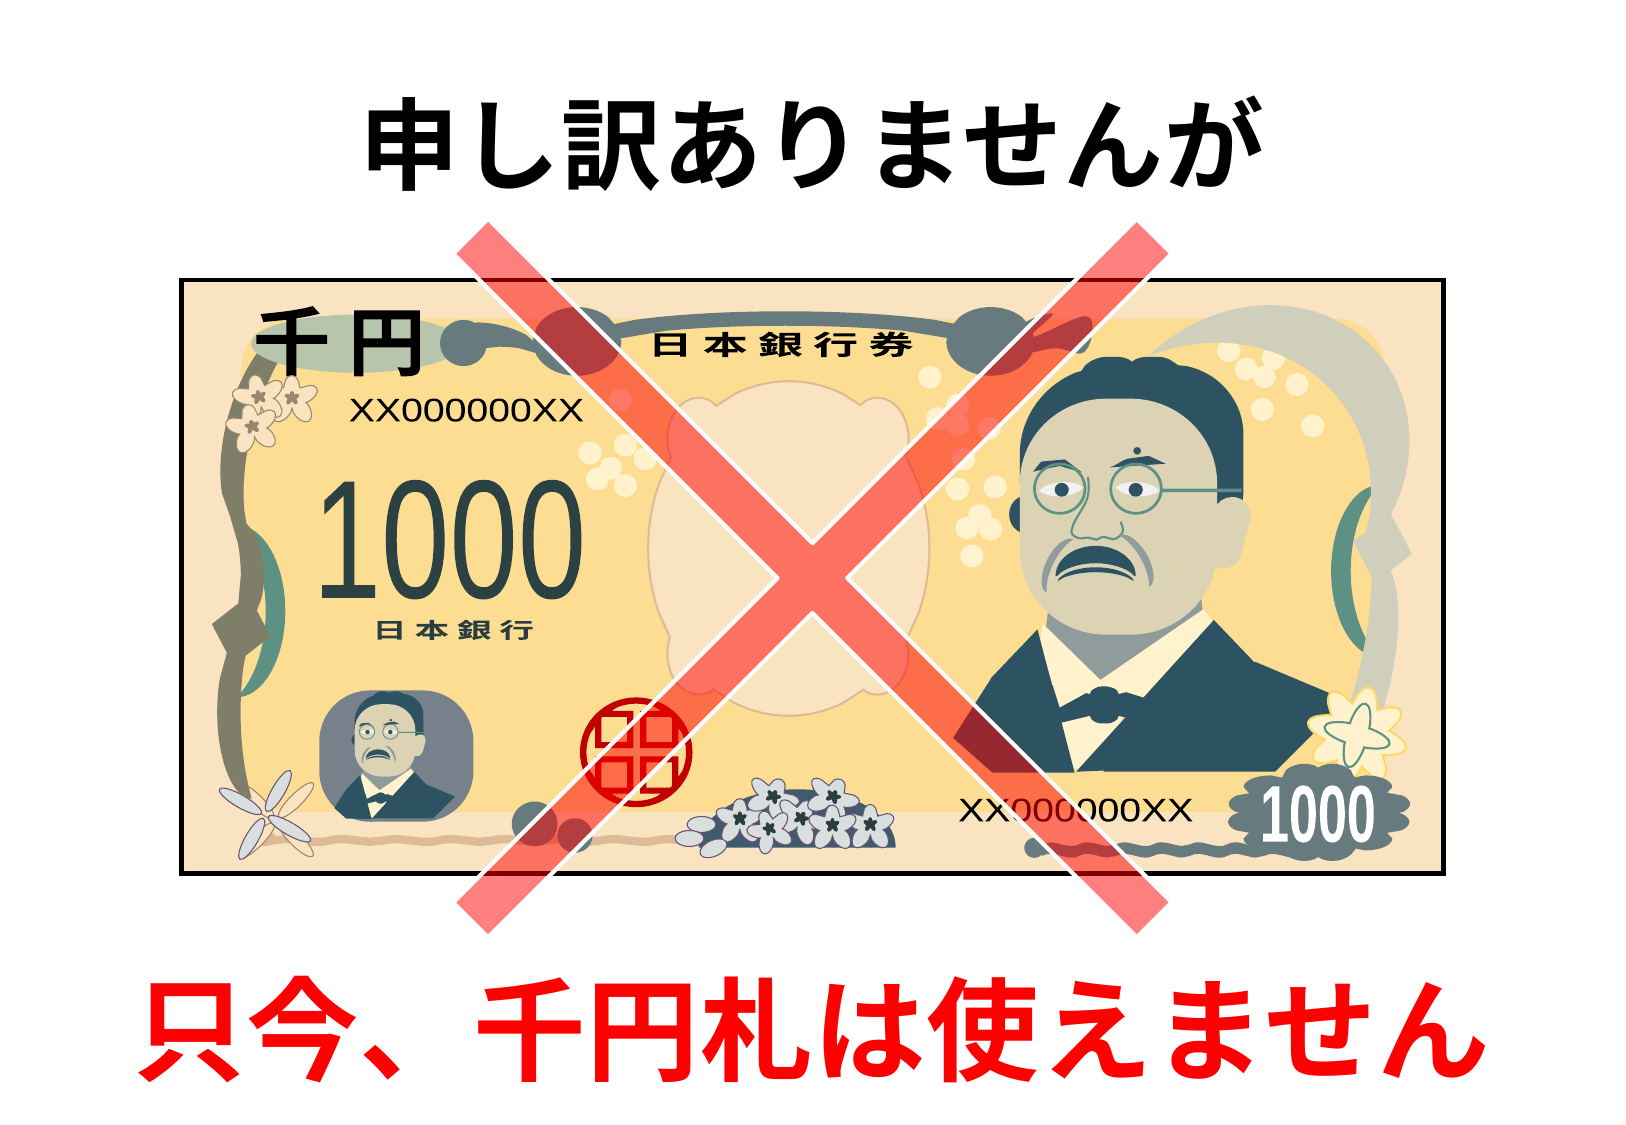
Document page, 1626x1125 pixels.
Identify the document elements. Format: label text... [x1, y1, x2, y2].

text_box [180, 279, 1444, 874]
text_box 只今、千円札は使えません [17, 952, 1608, 1103]
text_box [451, 882, 547, 940]
text_box [451, 216, 551, 278]
text_box [1078, 882, 1174, 940]
text_box [1074, 216, 1174, 278]
text_box 申し訳ありませんが [17, 75, 1608, 211]
